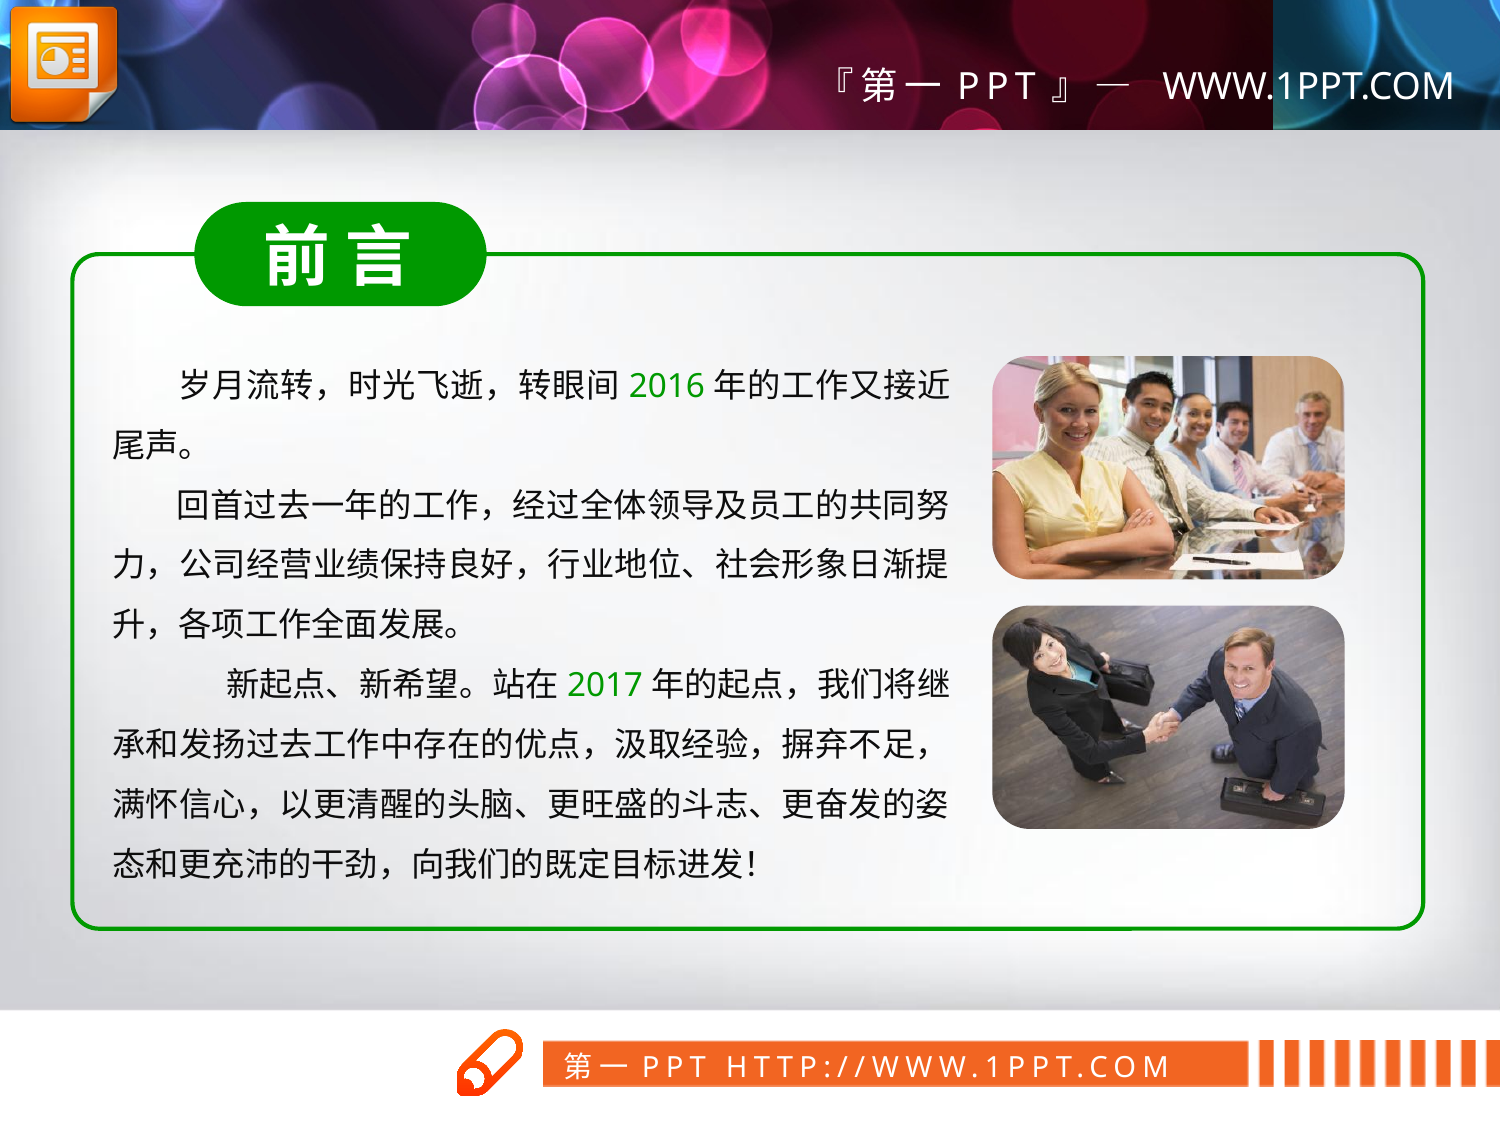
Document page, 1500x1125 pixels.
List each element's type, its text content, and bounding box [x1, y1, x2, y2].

text_box [992, 605, 1345, 829]
picture [543, 1040, 1500, 1087]
picture [0, 0, 1500, 1012]
text_box [992, 355, 1345, 580]
text_box 岁月流转，时光飞逝，转眼间2016年的工作又接近尾声。 回首过去一年的工作，经过全体领导及员工的共同努力，公司经营业绩保持良好，行业地位、社会形象日渐提升，各项工作全面发展。 新起点、新希望。站在2017年的起点，我们将继承和发扬过去工作中存在的优点，汲取经验，摒弃不足，满怀信心，以更清醒的头脑、更旺盛的斗志、更奋发的姿态和更充沛的干劲，向我们的既定目标进发！ [100, 338, 963, 889]
text_box [72, 254, 1424, 929]
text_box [194, 201, 487, 307]
